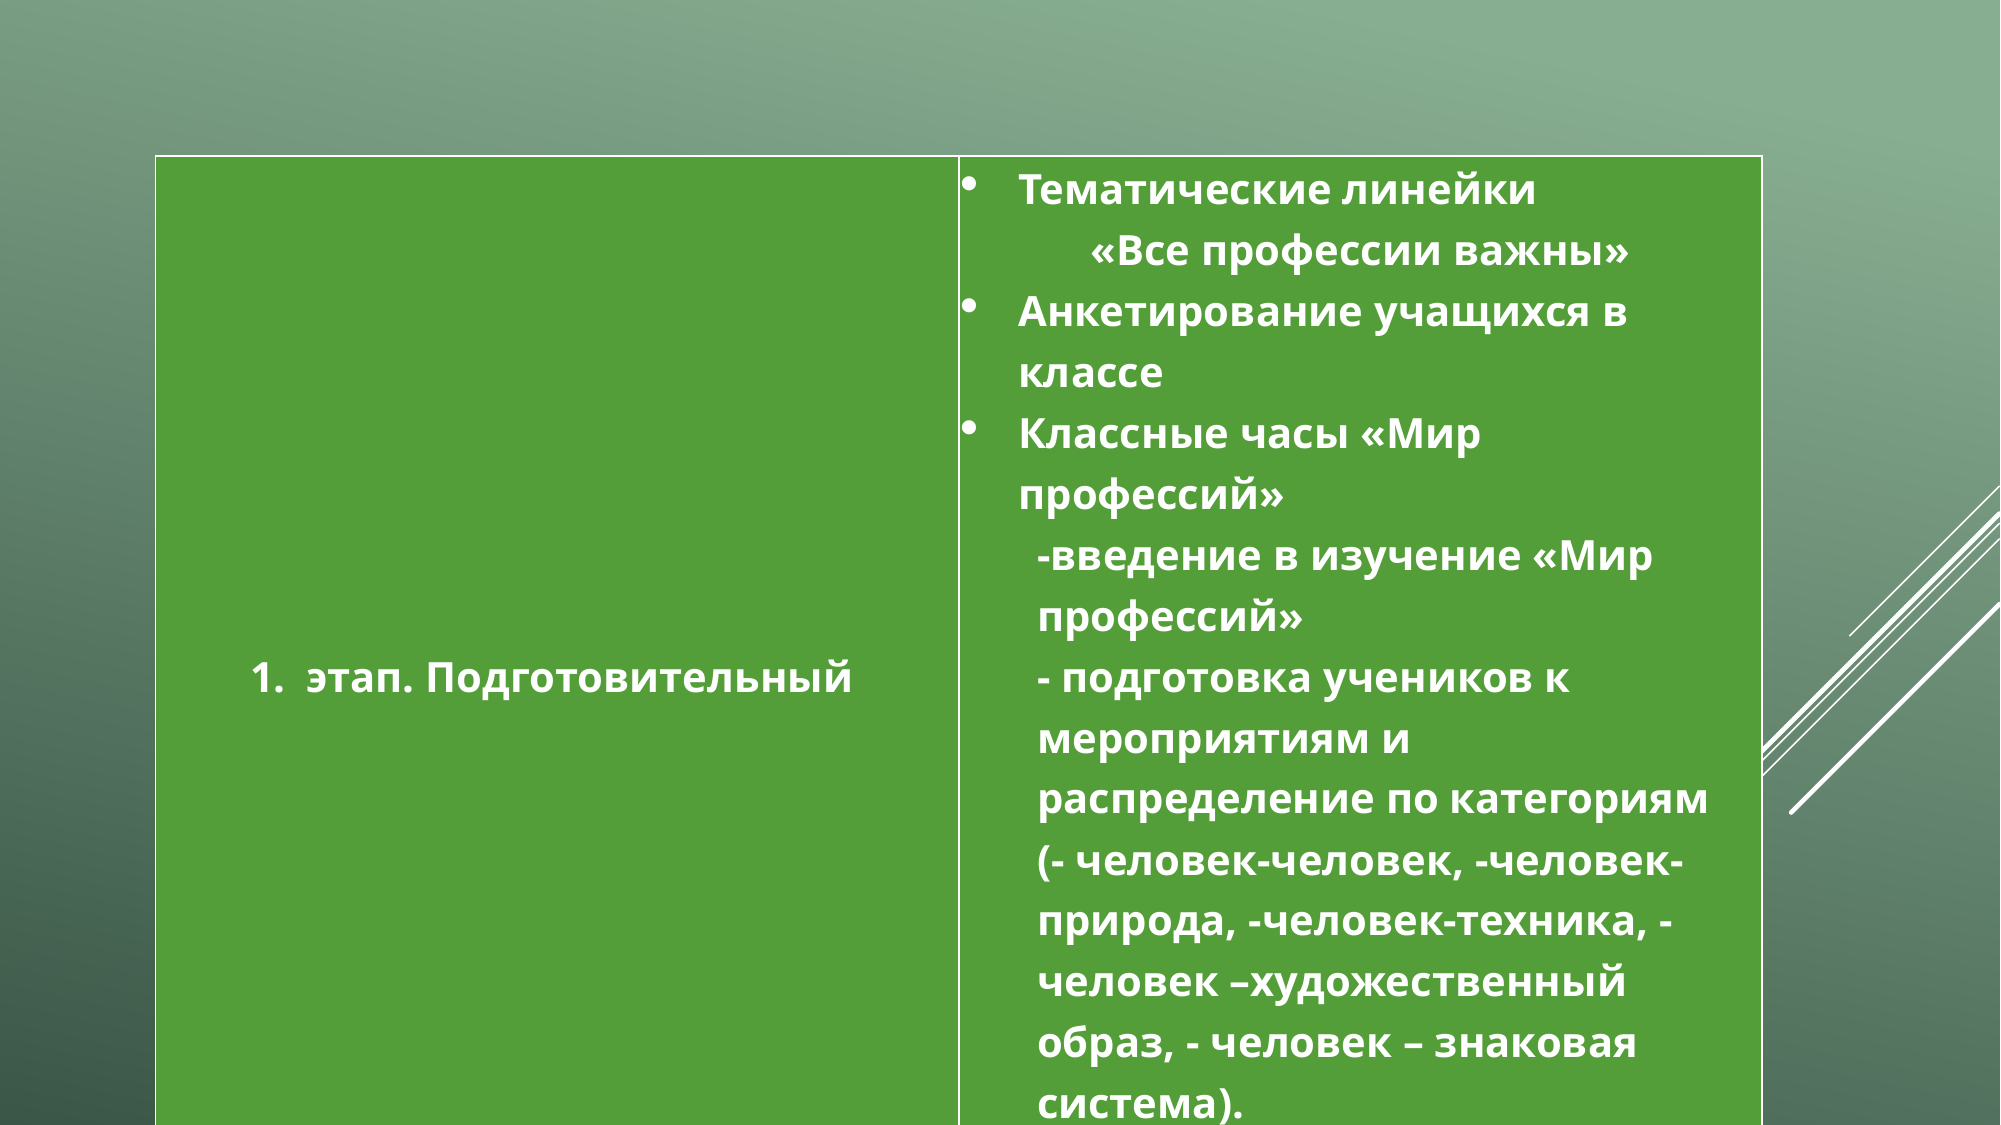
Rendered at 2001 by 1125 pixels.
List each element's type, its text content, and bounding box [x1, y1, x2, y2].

table_header этап. Подготовительный [156, 157, 958, 1125]
table_header Тематические линейки «Все профессии важны» Анкетирование учащихся в классе Классные часы «Мир профессий» -введение в изучение «Мир профессий» - подготовка учеников к мероприятиям и распределение по категориям (- человек-человек, -человек-природа, -человек-техника, -человек –художественный образ, - человек – знаковая система). [960, 157, 1761, 1125]
